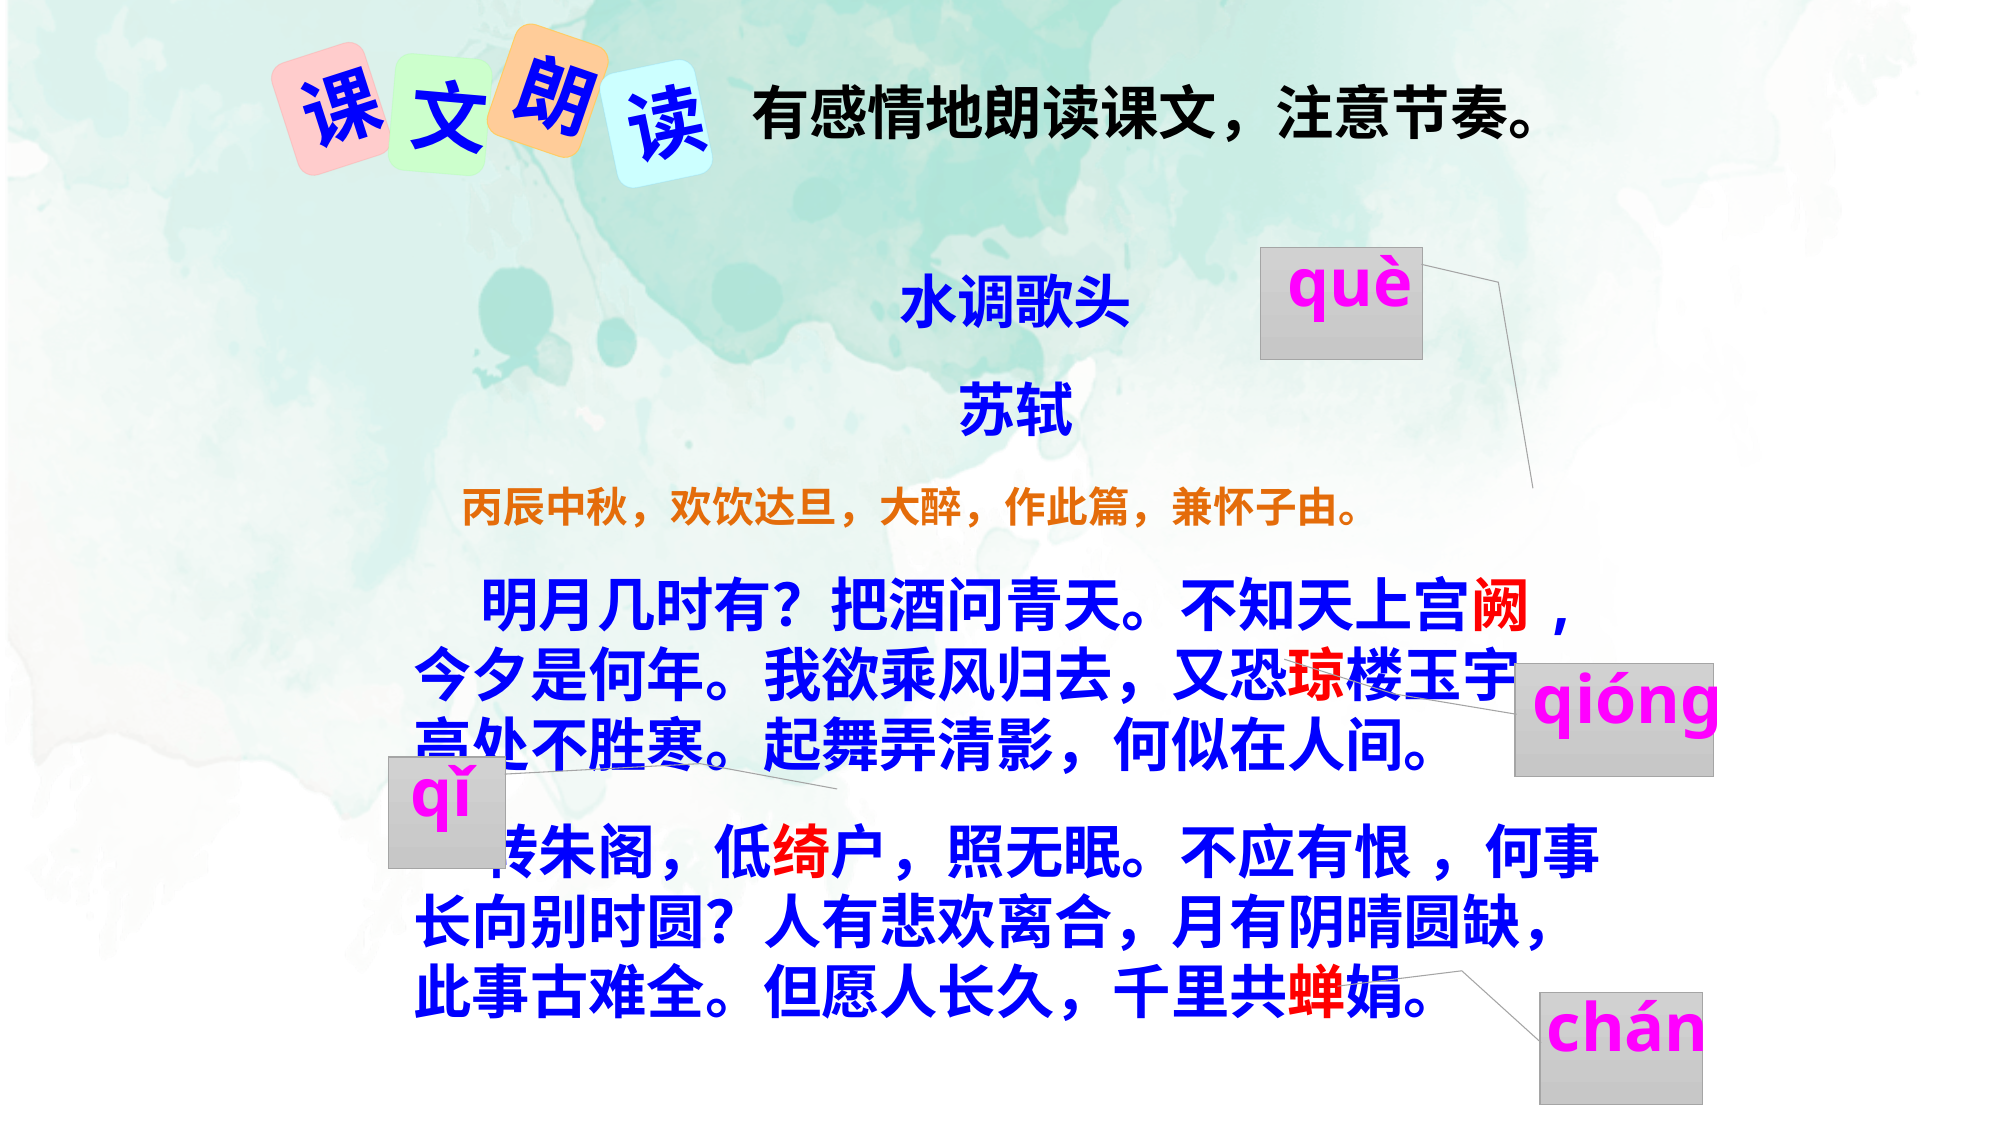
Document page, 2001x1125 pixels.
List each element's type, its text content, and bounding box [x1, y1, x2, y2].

text_box 水调歌头 苏轼 丙辰中秋，欢饮达旦，大醉，作此篇，兼怀子由。 明月几时有？把酒问青天。不知天上宫阙,今夕是何年。我欲乘风归去，又恐琼楼玉宇，高处不胜寒。起舞弄清影，何似在人间。 转朱阁，低绮户，照无眠。不应有恨 ，何事长向别时圆？人有悲欢离合，月有阴晴圆缺，此事古难全。但愿人长久，千里共蝉娟。 [393, 255, 1638, 1036]
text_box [388, 742, 506, 869]
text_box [1515, 649, 1735, 776]
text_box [1540, 977, 1716, 1105]
picture [0, 0, 2000, 1125]
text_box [1260, 232, 1425, 360]
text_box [282, 32, 705, 183]
text_box 有感情地朗读课文，注意节奏。 [735, 69, 1607, 154]
